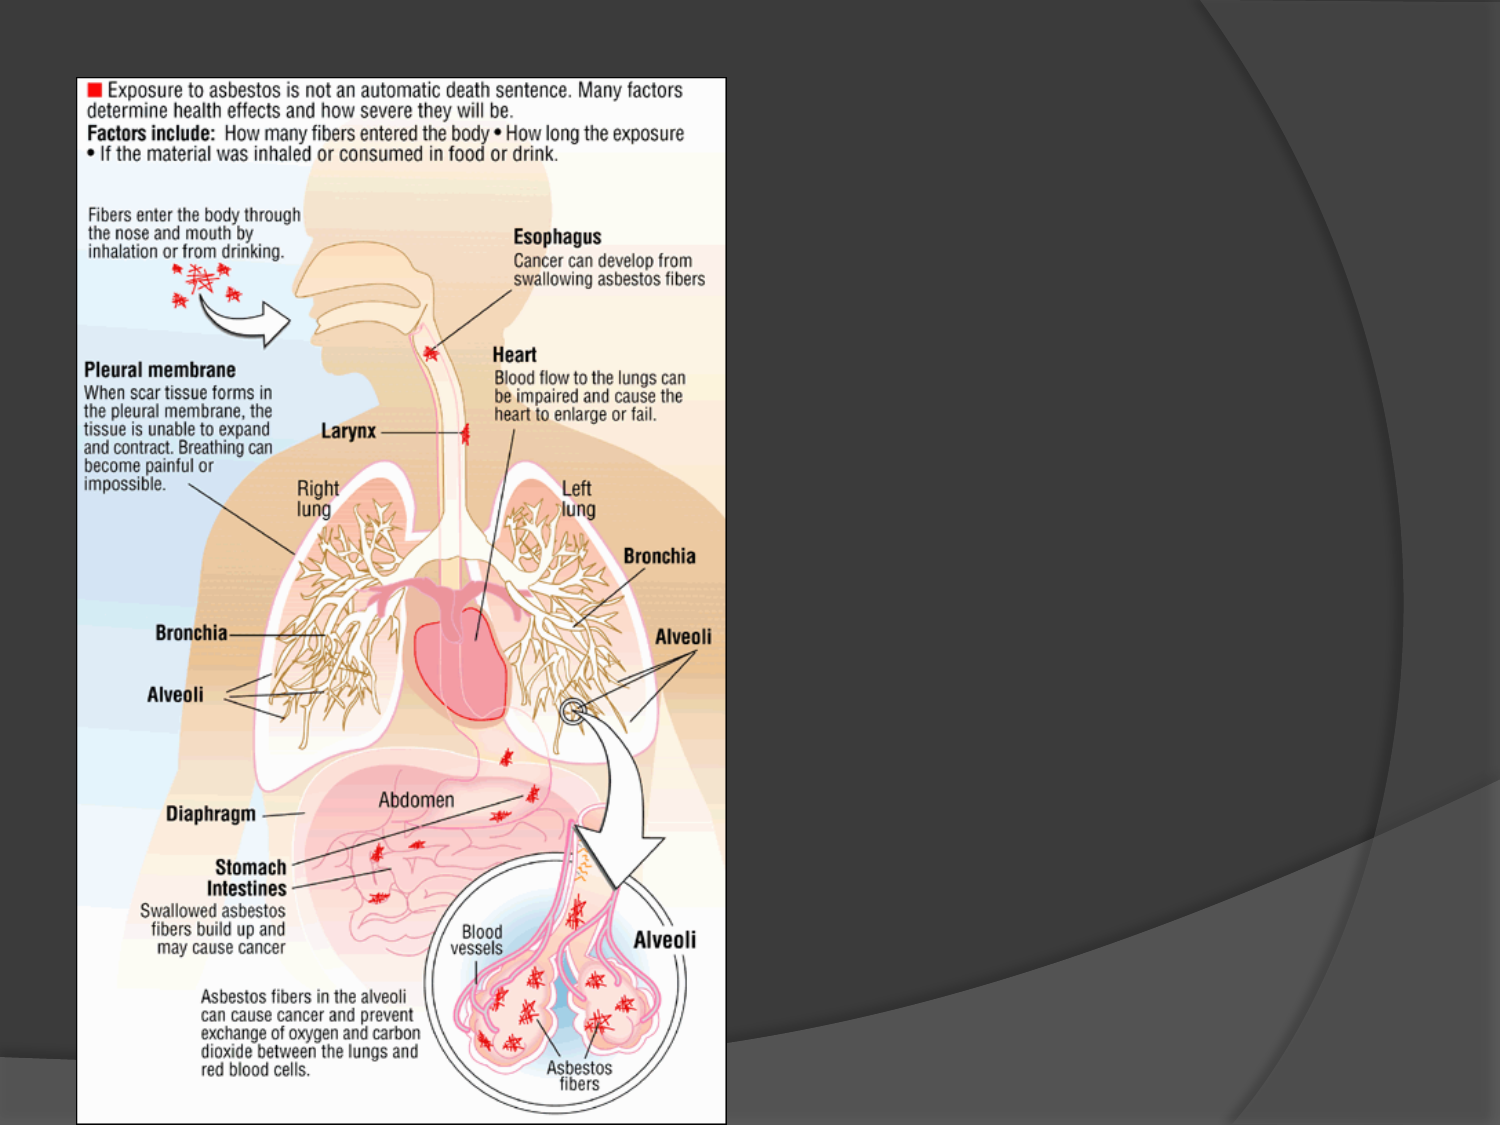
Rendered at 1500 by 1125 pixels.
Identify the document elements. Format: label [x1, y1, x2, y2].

picture [76, 77, 727, 1125]
